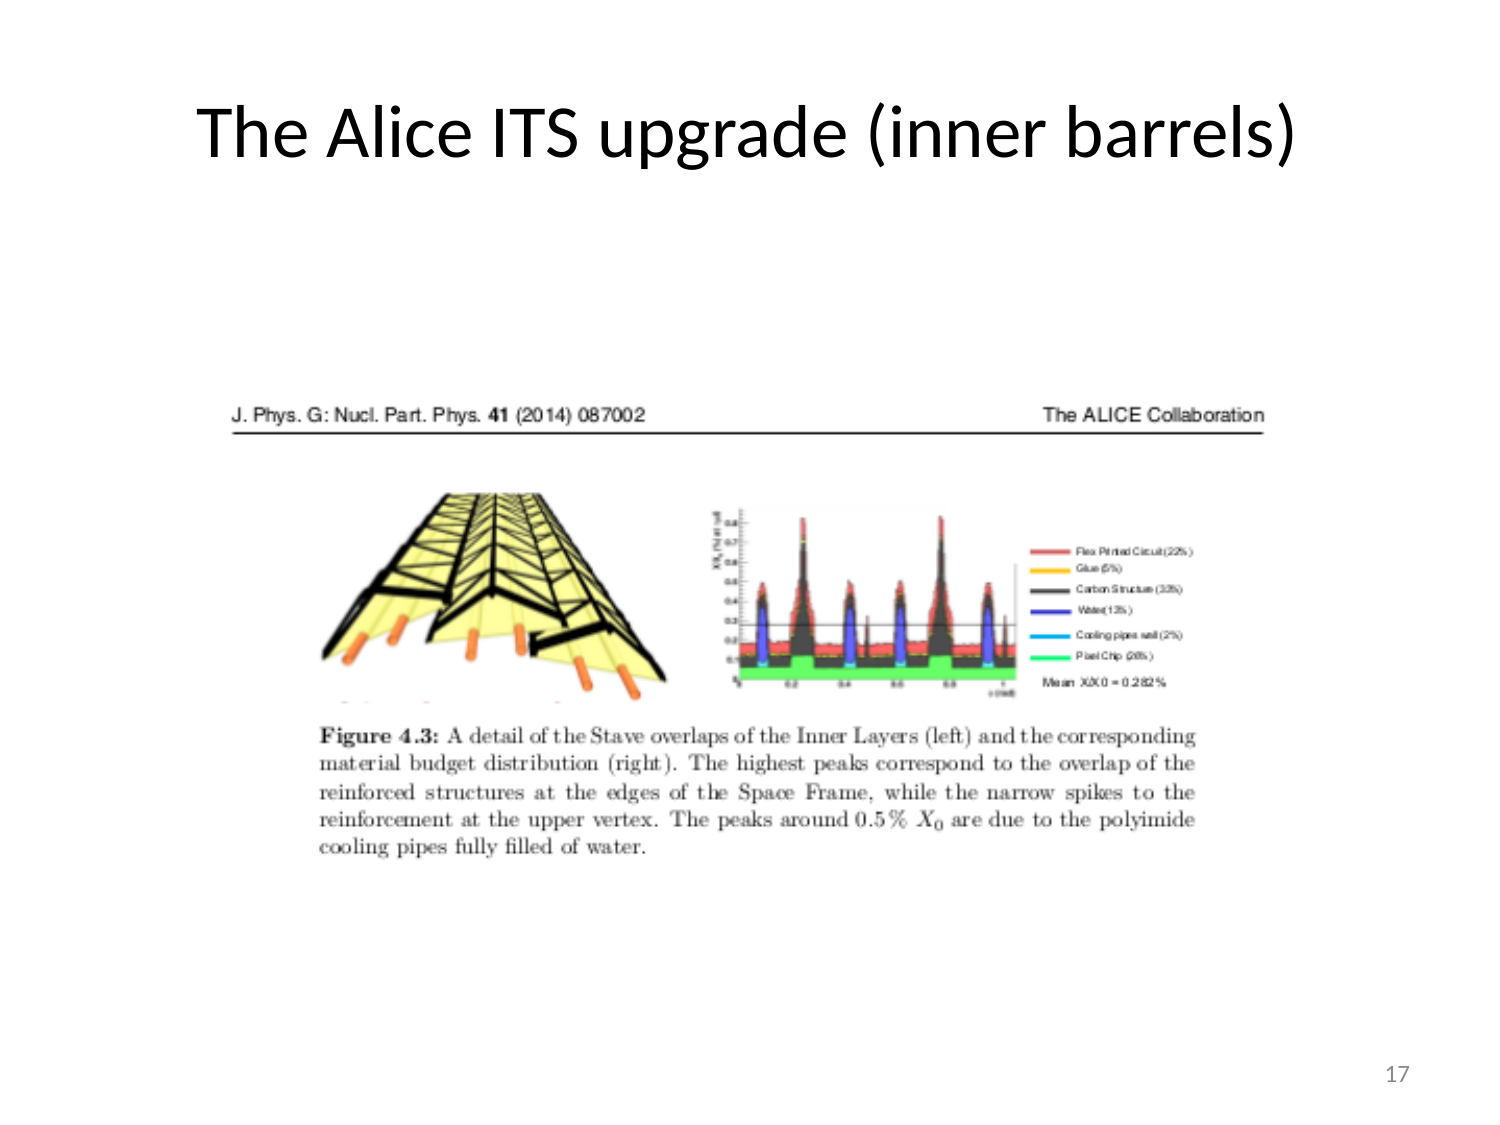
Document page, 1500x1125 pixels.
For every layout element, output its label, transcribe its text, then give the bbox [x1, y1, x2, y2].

text_box The Alice ITS upgrade (inner barrels) [174, 74, 1338, 180]
picture [222, 391, 1278, 876]
slide_number 17 [1074, 1042, 1425, 1103]
